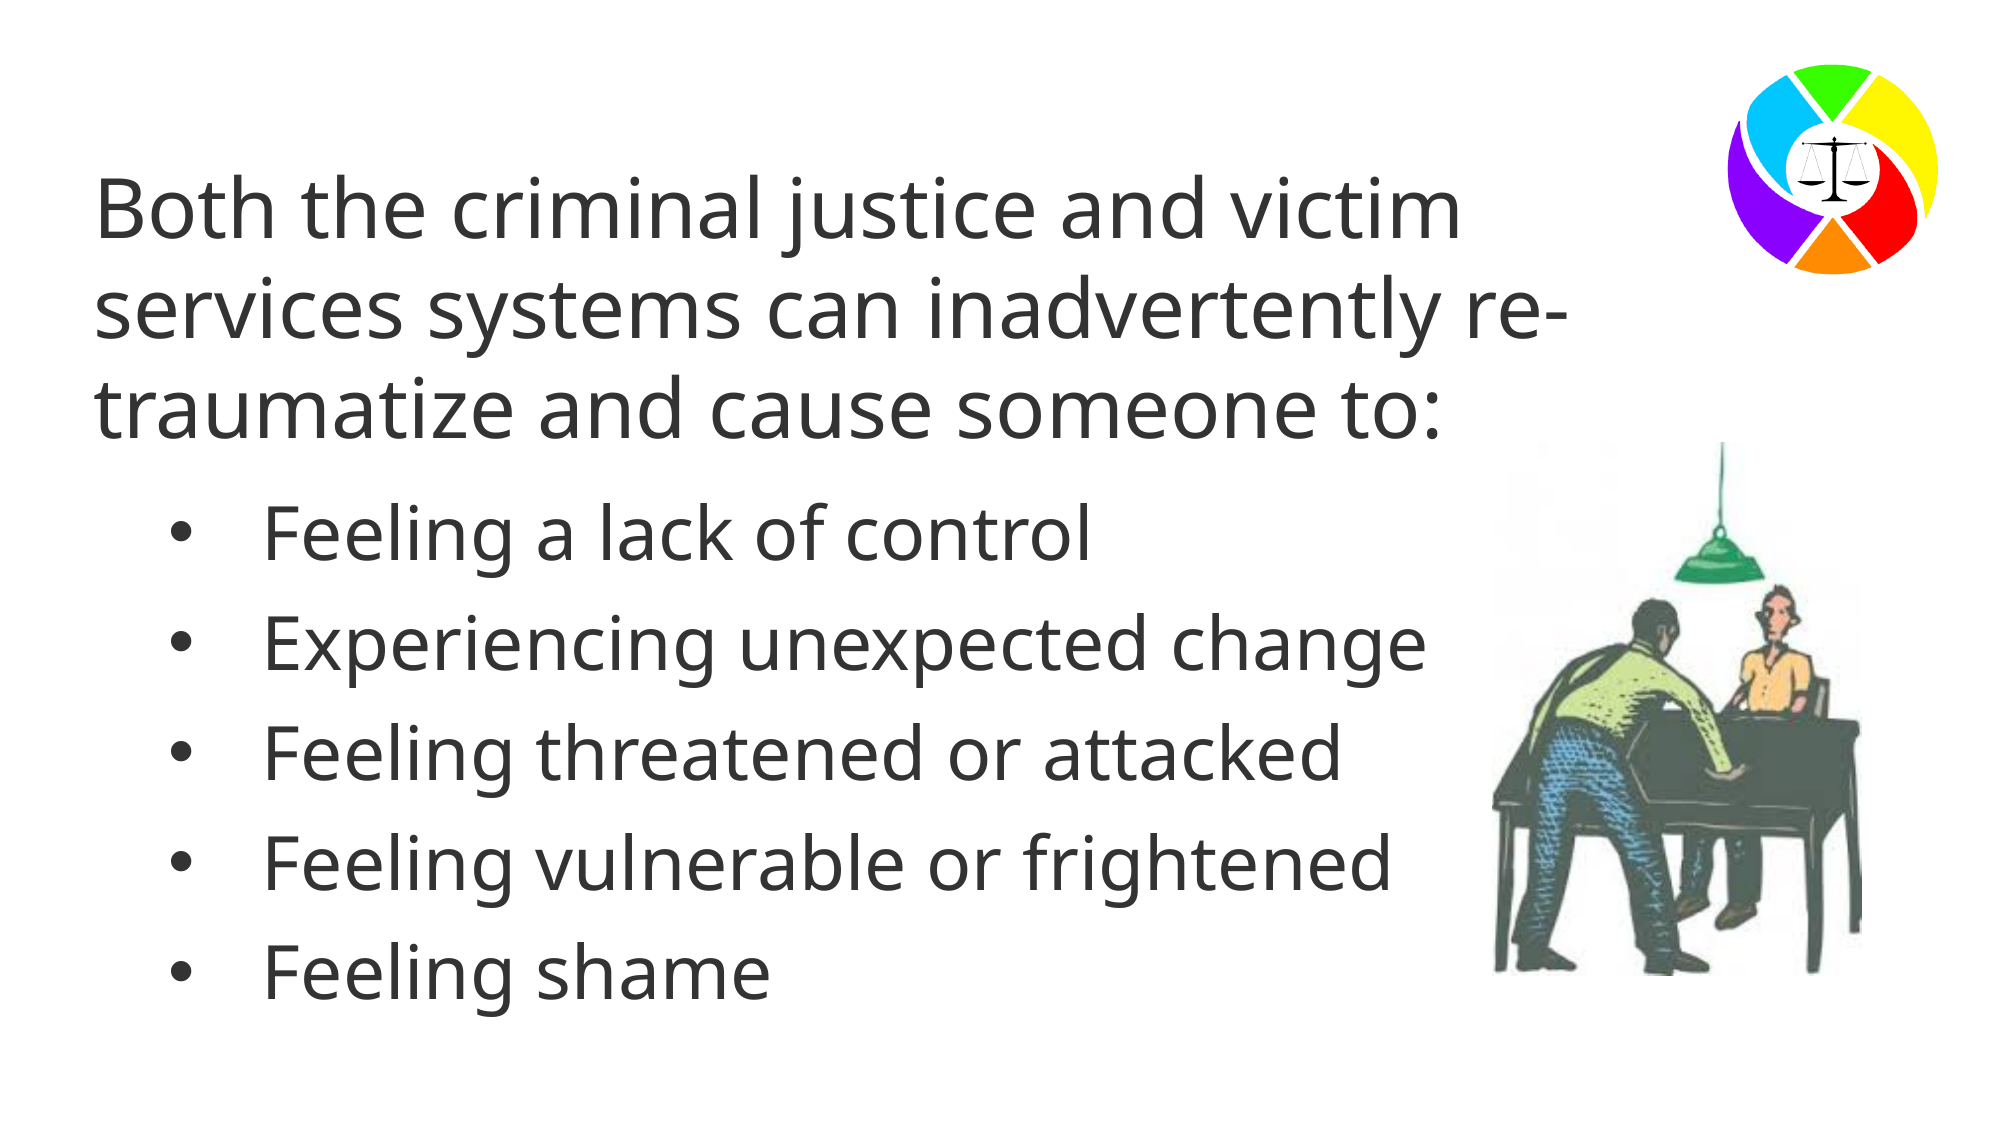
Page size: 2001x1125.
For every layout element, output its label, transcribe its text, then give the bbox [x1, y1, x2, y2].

picture [1492, 442, 1862, 976]
text_box Both the criminal justice and victim services systems can inadvertently re-traumatize and cause someone to: Feeling a lack of control Experiencing unexpected change Feeling threatened or attacked Feeling vulnerable or frightened Feeling shame [78, 147, 1792, 1023]
picture [1694, 29, 1973, 308]
